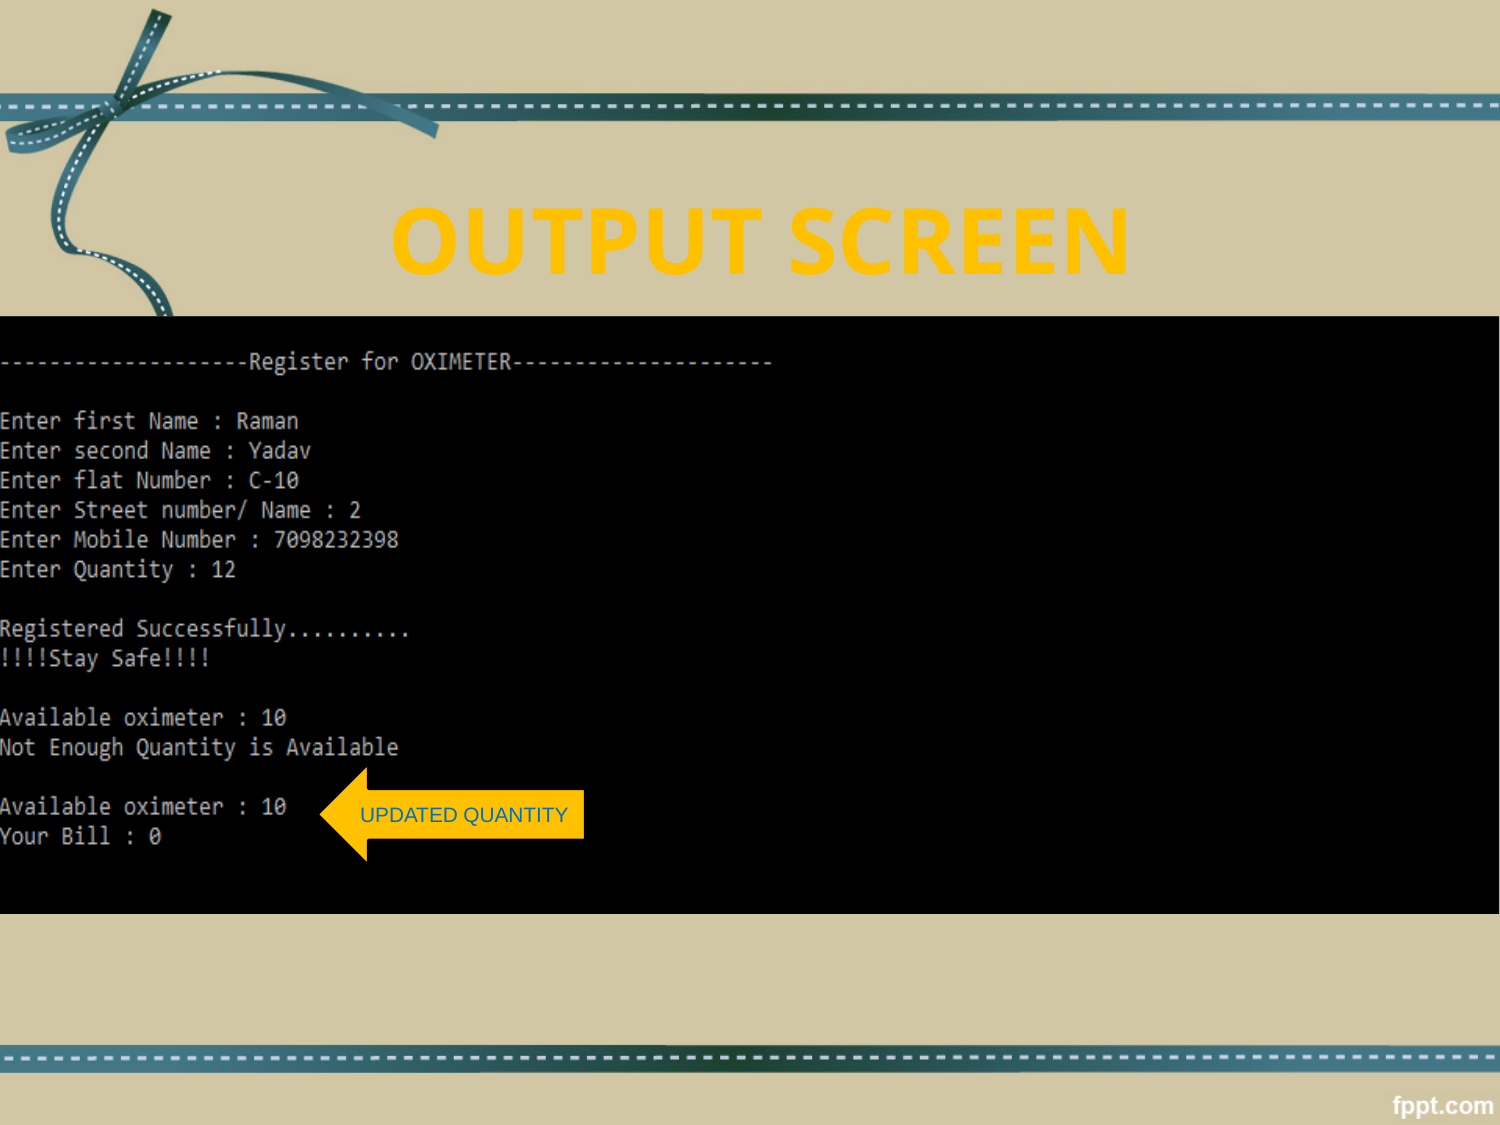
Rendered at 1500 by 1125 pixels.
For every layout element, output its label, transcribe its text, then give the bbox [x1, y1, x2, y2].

text_box output screen [292, 175, 1231, 301]
picture [0, 0, 1500, 1125]
